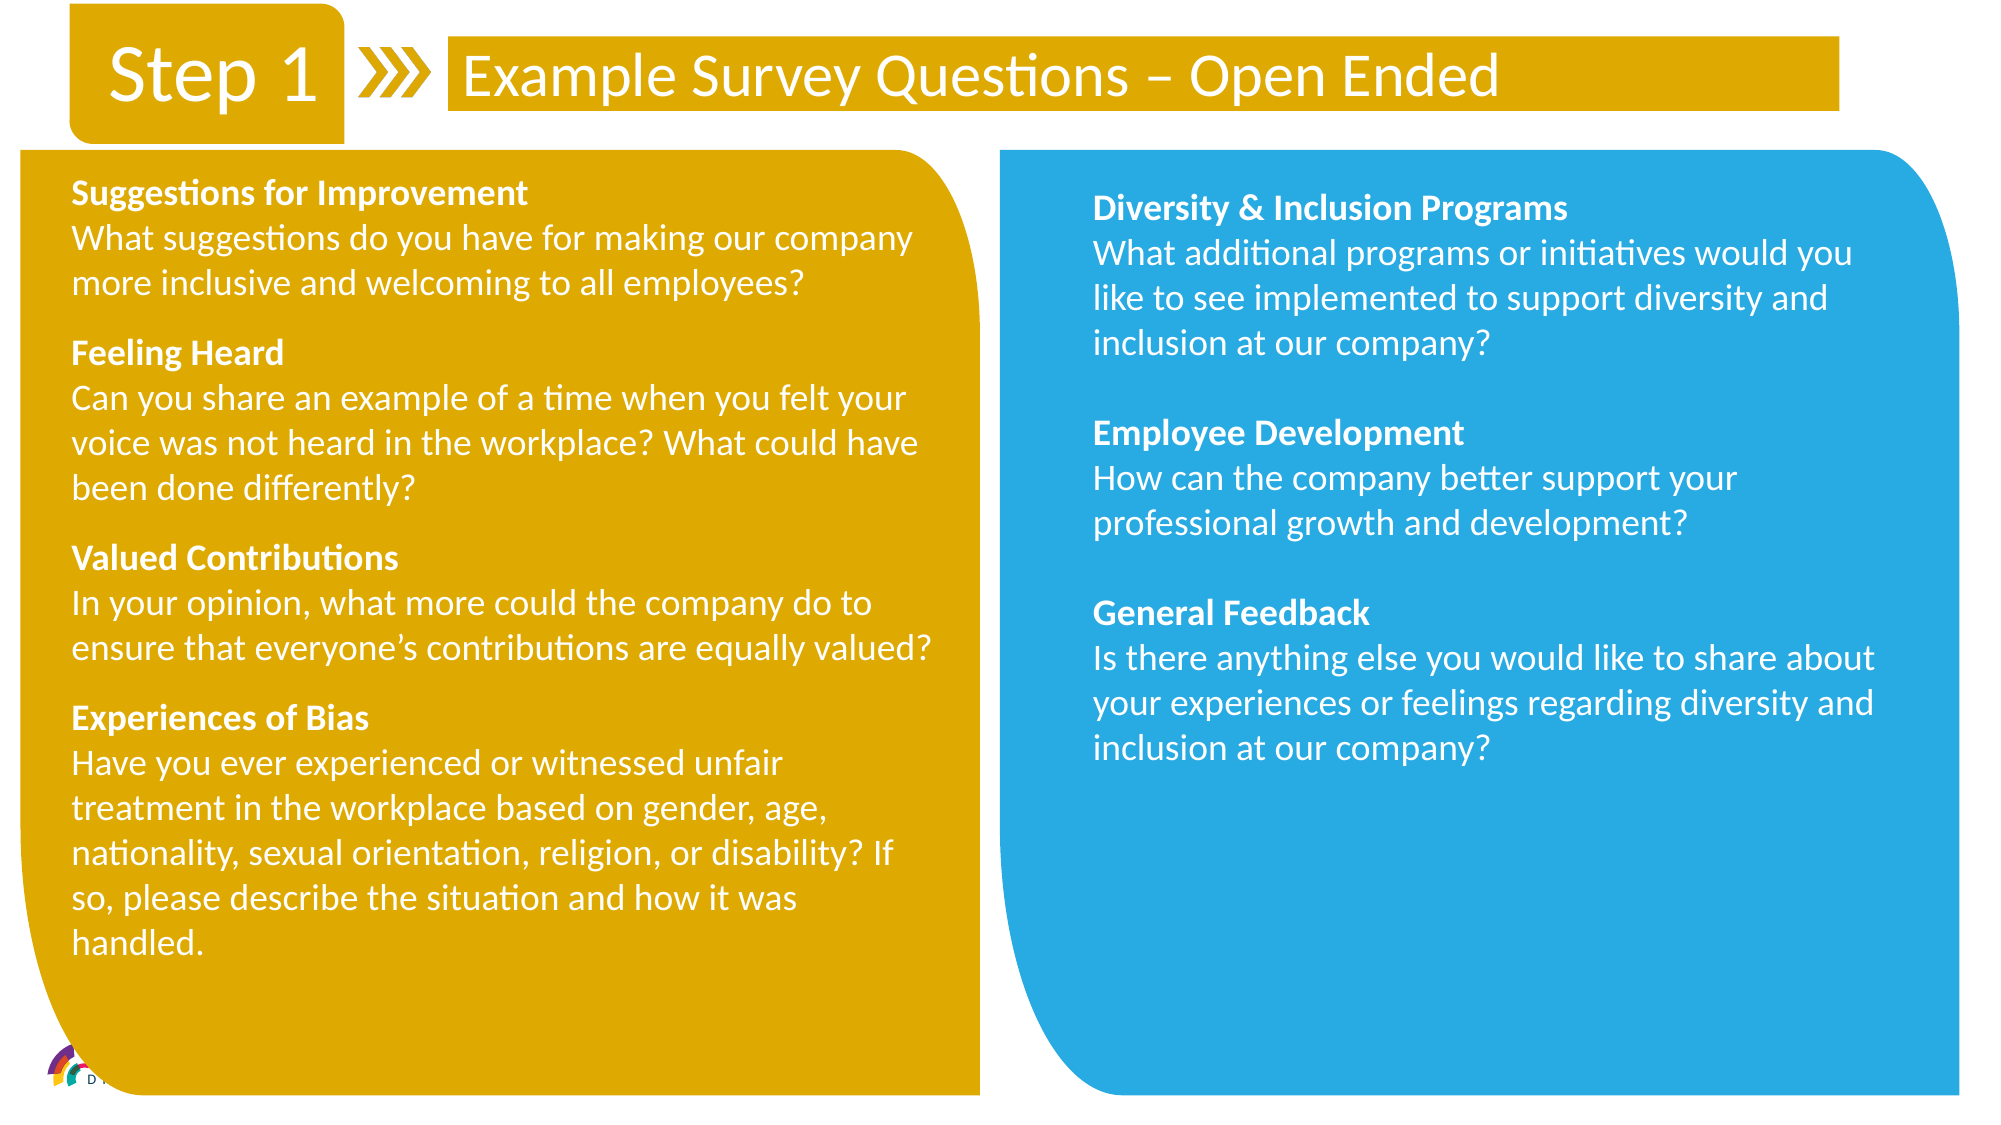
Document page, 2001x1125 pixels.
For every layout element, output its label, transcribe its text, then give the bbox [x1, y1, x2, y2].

list Suggestions for Improvement What suggestions do you have for making our company more inclusive and welcoming to all employees? Feeling Heard Can you share an example of a time when you felt your voice was not heard in the workplace? What could have been done differently? Valued Contributions In your opinion, what more could the company do to ensure that everyone’s contributions are equally valued? Experiences of Bias Have you ever experienced or witnessed unfair treatment in the workplace based on gender, age, nationality, sexual orientation, religion, or disability? If so, please describe the situation and how it was handled. [56, 160, 950, 725]
text_box [71, 7, 346, 145]
picture [351, 29, 437, 115]
text_box Example Survey Questions – Open Ended [448, 36, 1840, 111]
text_box Step 1 [0, 0, 335, 132]
text_box Diversity & Inclusion Programs What additional programs or initiatives would you like to see implemented to support diversity and inclusion at our company? Employee Development How can the company better support your professional growth and development? General Feedback Is there anything else you would like to share about your experiences or feelings regarding diversity and inclusion at our company? [1078, 175, 1901, 821]
